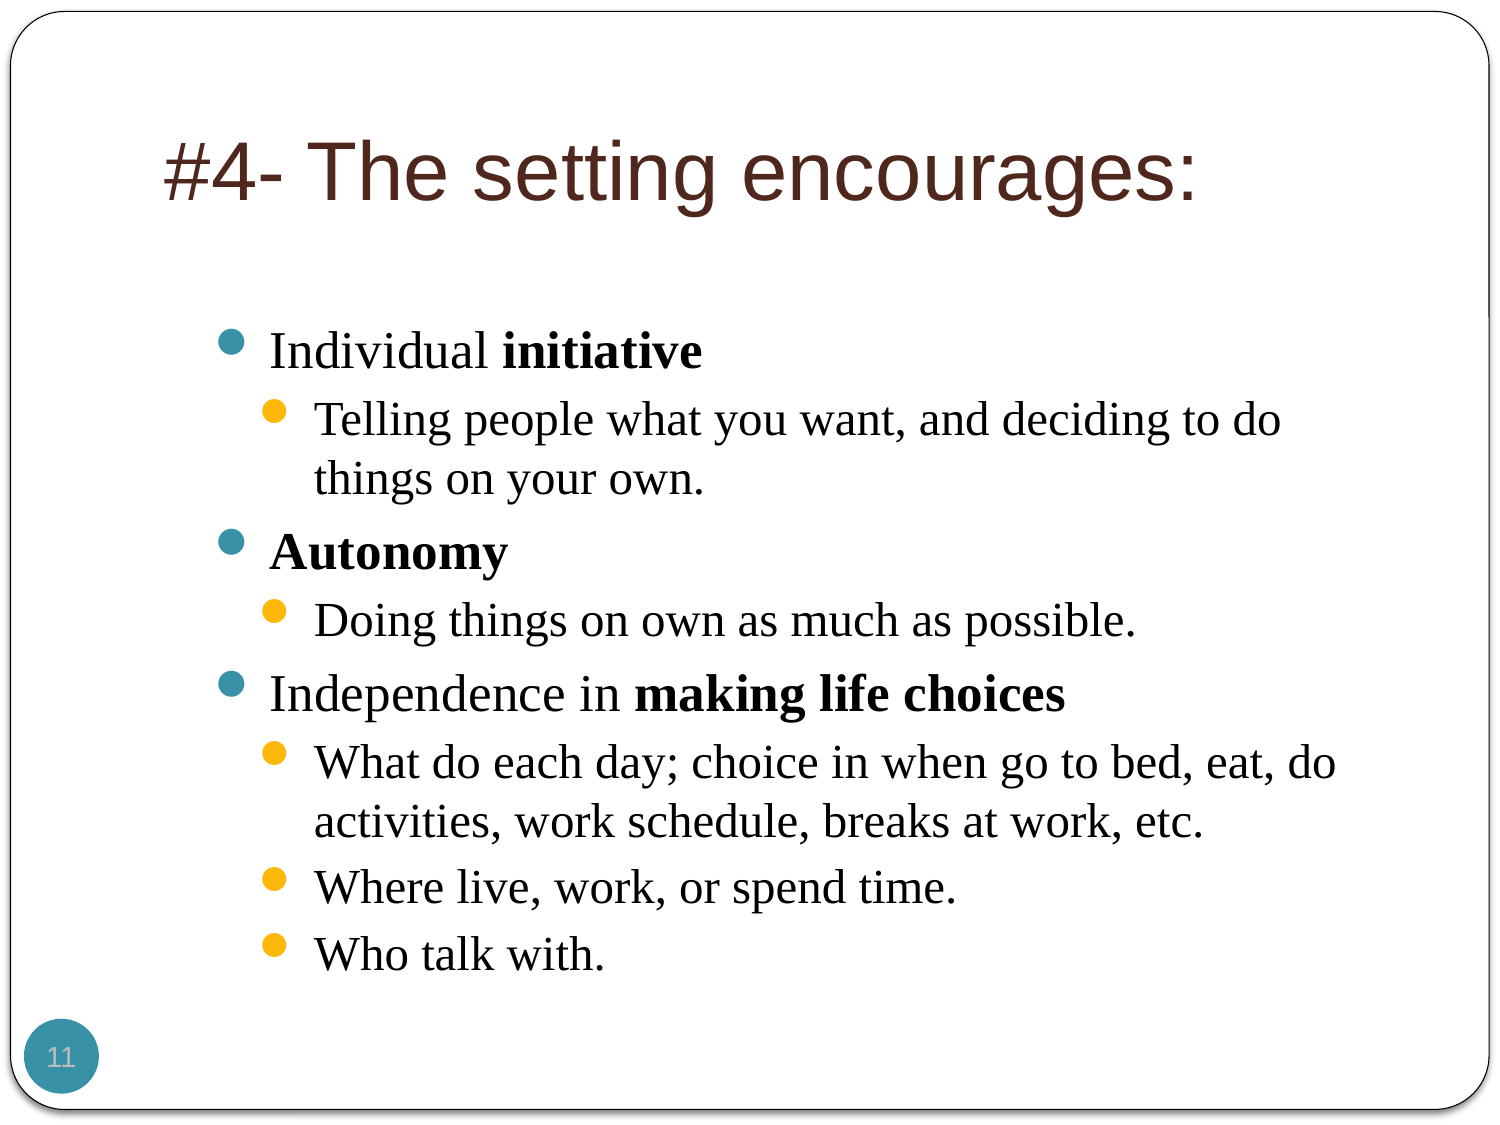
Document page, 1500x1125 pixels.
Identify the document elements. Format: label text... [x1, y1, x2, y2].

slide_number 11 [23, 1018, 99, 1094]
title #4- The setting encourages: [150, 45, 1425, 233]
list Individual initiative Telling people what you want, and deciding to do things on your own. Autonomy Doing things on own as much as possible. Independence in making life choices What do each day; choice in when go to bed, eat, do activities, work schedule, breaks at work, etc. Where live, work, or spend time. Who talk with. [150, 237, 1425, 988]
